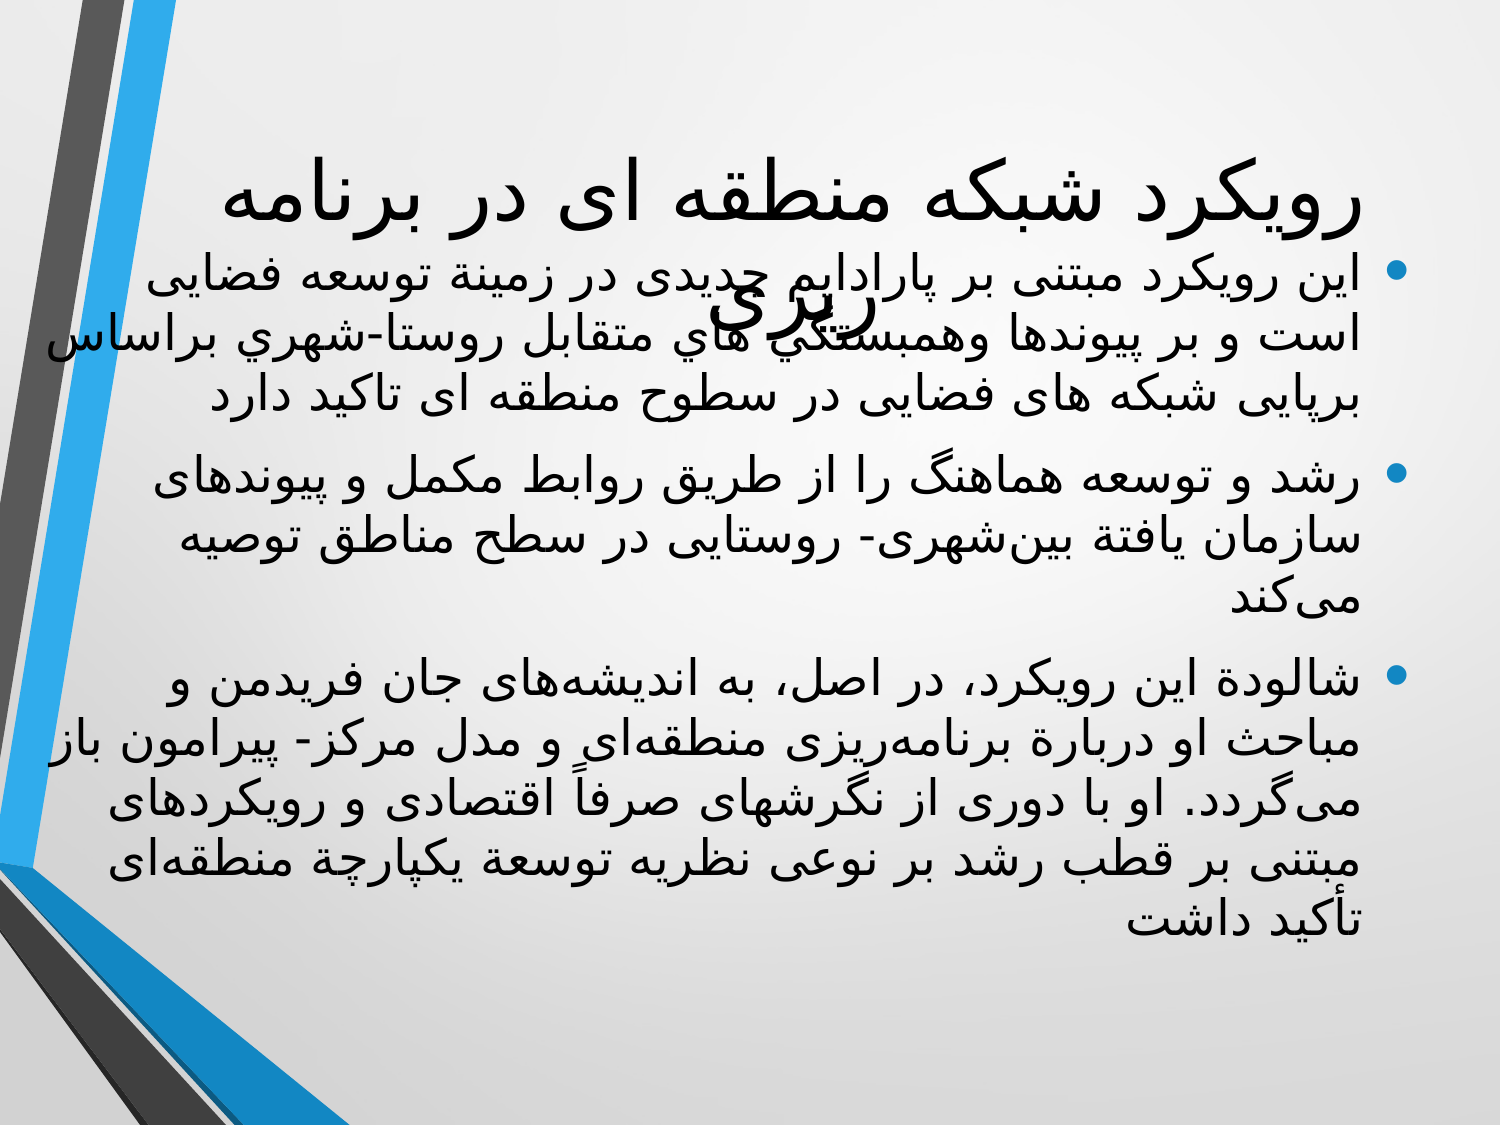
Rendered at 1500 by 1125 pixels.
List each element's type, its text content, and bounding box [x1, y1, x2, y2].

title رویکرد شبکه منطقه ای در برنامه ریزی [161, 75, 1425, 262]
list این رویکرد مبتنی بر پارادایم جدیدی در زمینة توسعه فضایی است و بر پيوندها وهمبستگي هاي متقابل روستا-شهري براساس برپایی شبکه های فضایی در سطوح منطقه ای تاکید دارد رشد و توسعه هماهنگ را از طریق روابط مکمل و پیوندهای سازمان یافتة بین‌شهری- روستایی در سطح مناطق توصیه می‌کند شالودة این رویکرد، در اصل، به اندیشه‌های جان فریدمن و مباحث او دربارة برنامه‌ریزی منطقه‌ای و مدل مرکز- پیرامون باز می‌گردد. او با دوری از نگرشهای صرفاً اقتصادی و رویکردهای مبتنی بر قطب رشد بر نوعی نظریه توسعة یکپارچة منطقه‌ای تأکید داشت [23, 262, 1425, 1005]
